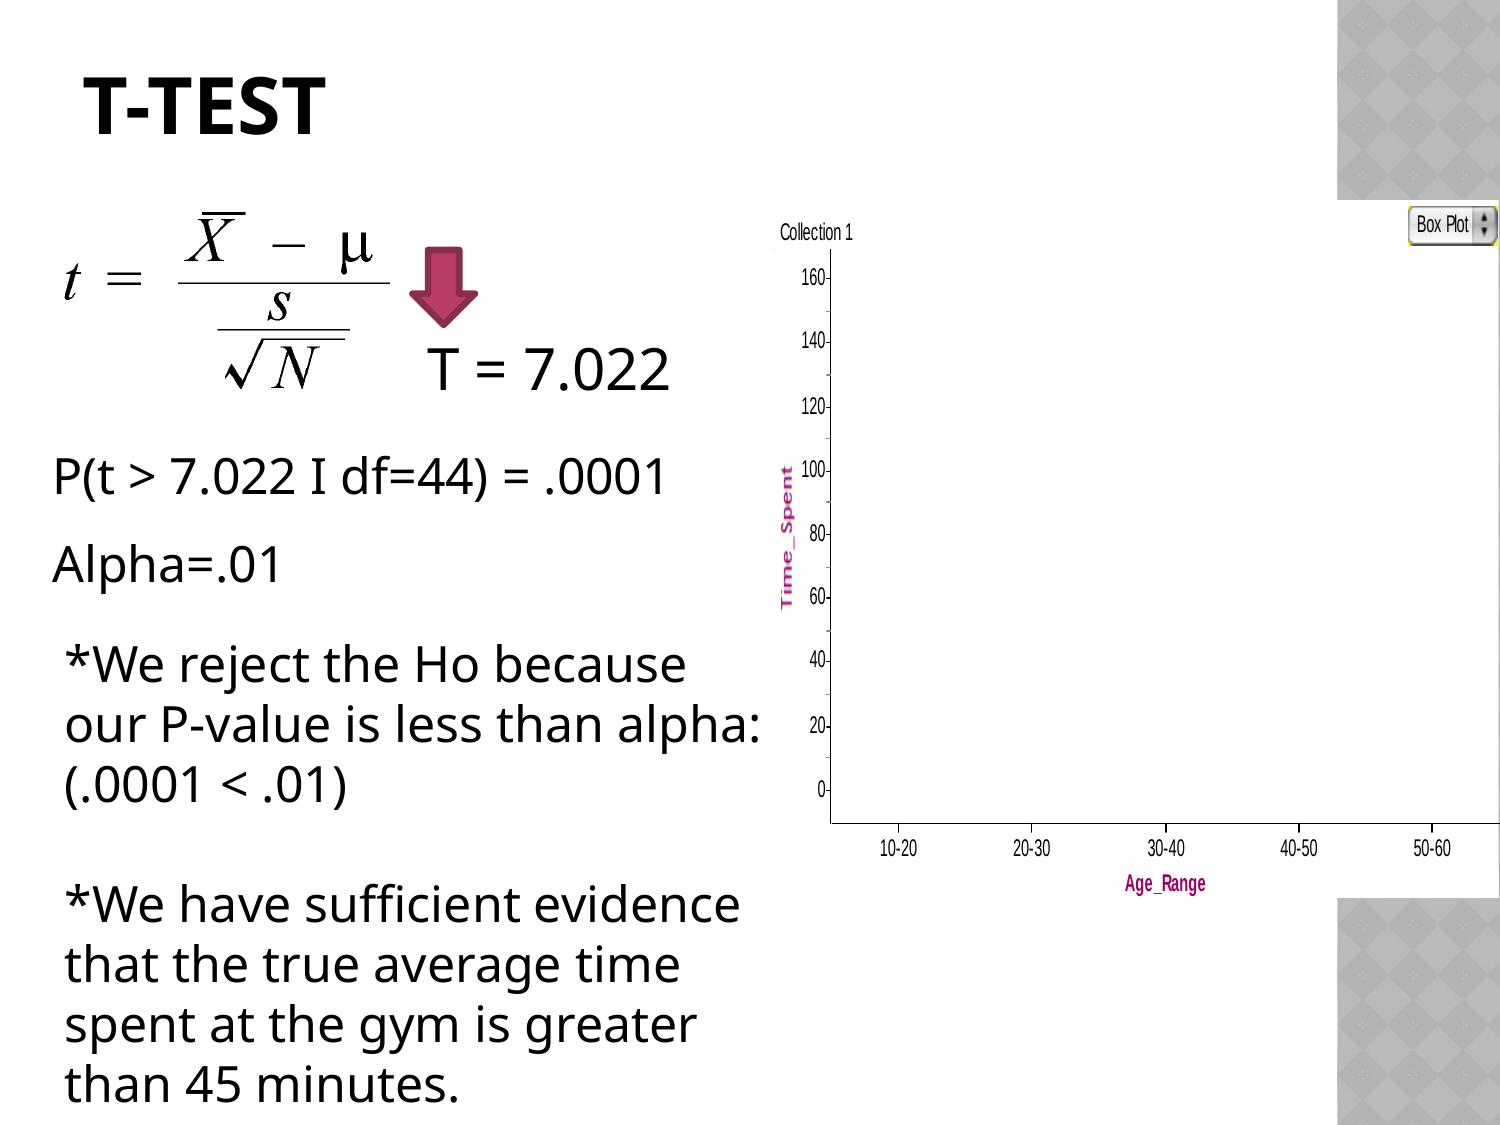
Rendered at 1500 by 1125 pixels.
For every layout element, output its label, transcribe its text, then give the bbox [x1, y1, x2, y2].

text_box P(t > 7.022 I df=44) = .0001 [37, 437, 768, 573]
text_box [409, 246, 479, 329]
text_box *We reject the Ho because our P-value is less than alpha: (.0001 < .01) *We have sufficient evidence that the true average time spent at the gym is greater than 45 minutes. [49, 625, 788, 1120]
text_box T = 7.022 [412, 324, 688, 410]
picture [62, 212, 401, 390]
title T-Test [75, 0, 1263, 150]
text_box Alpha=.01 [37, 524, 438, 600]
picture [774, 199, 1500, 901]
